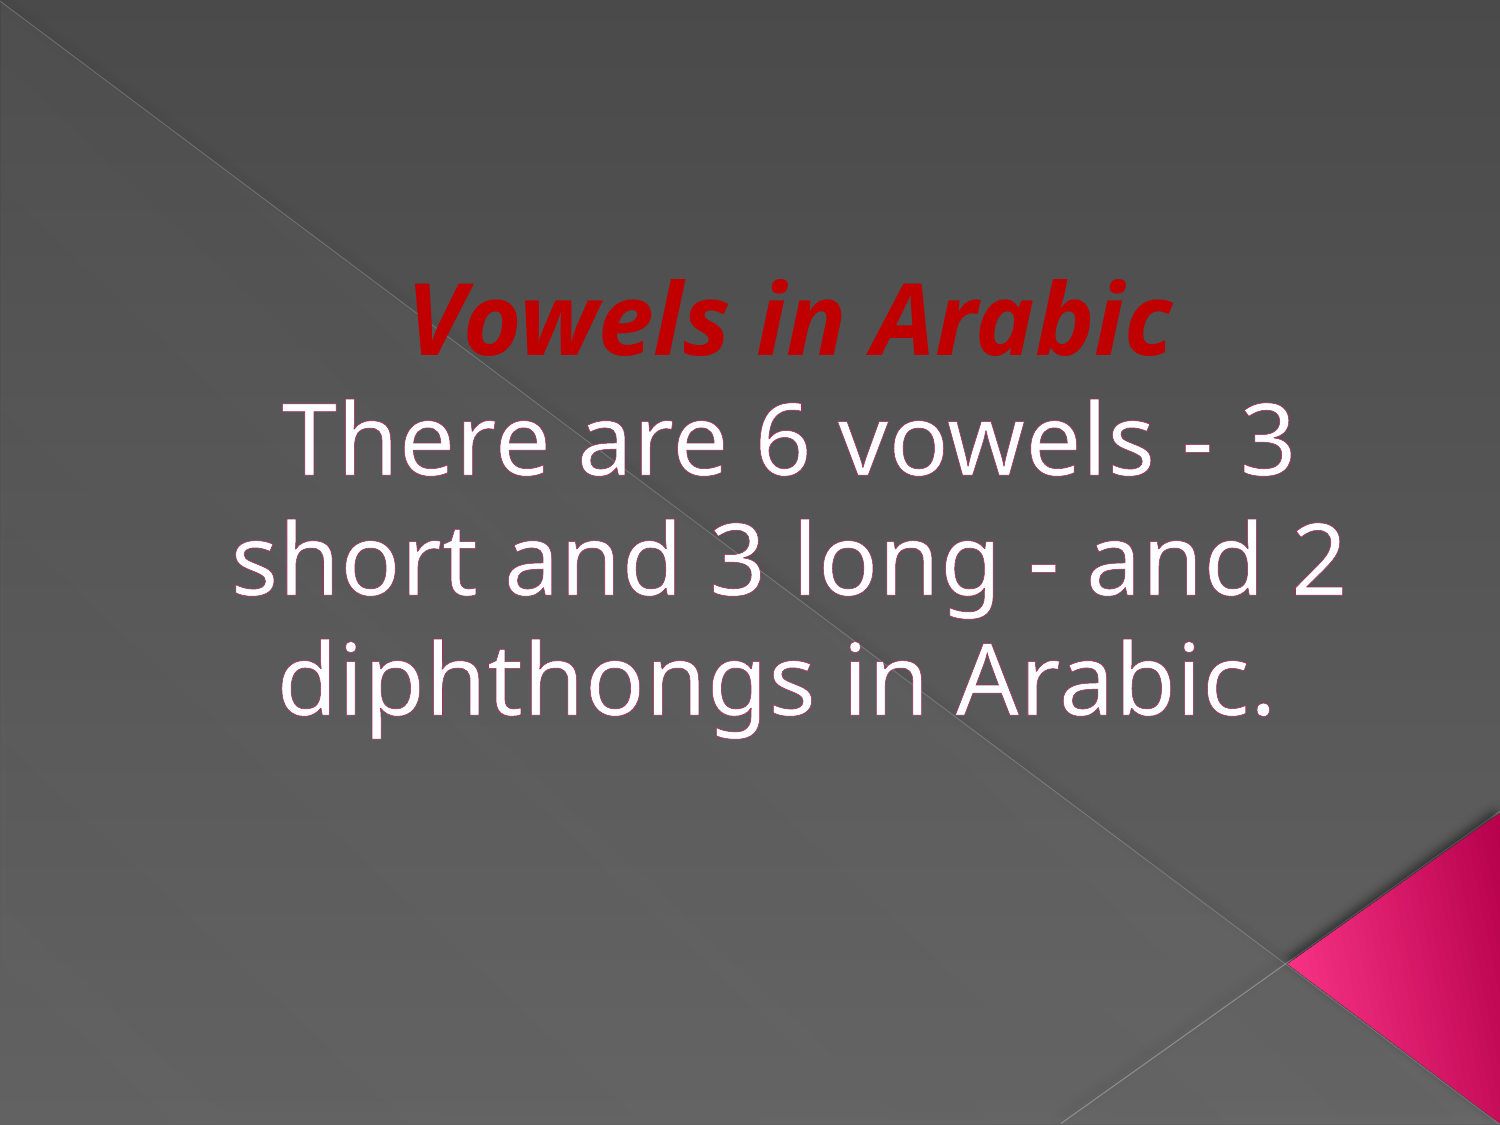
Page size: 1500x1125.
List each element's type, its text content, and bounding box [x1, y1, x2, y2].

title Vowels in Arabic There are 6 vowels - 3 short and 3 long - and 2 diphthongs in Arabic. [112, 125, 1388, 863]
